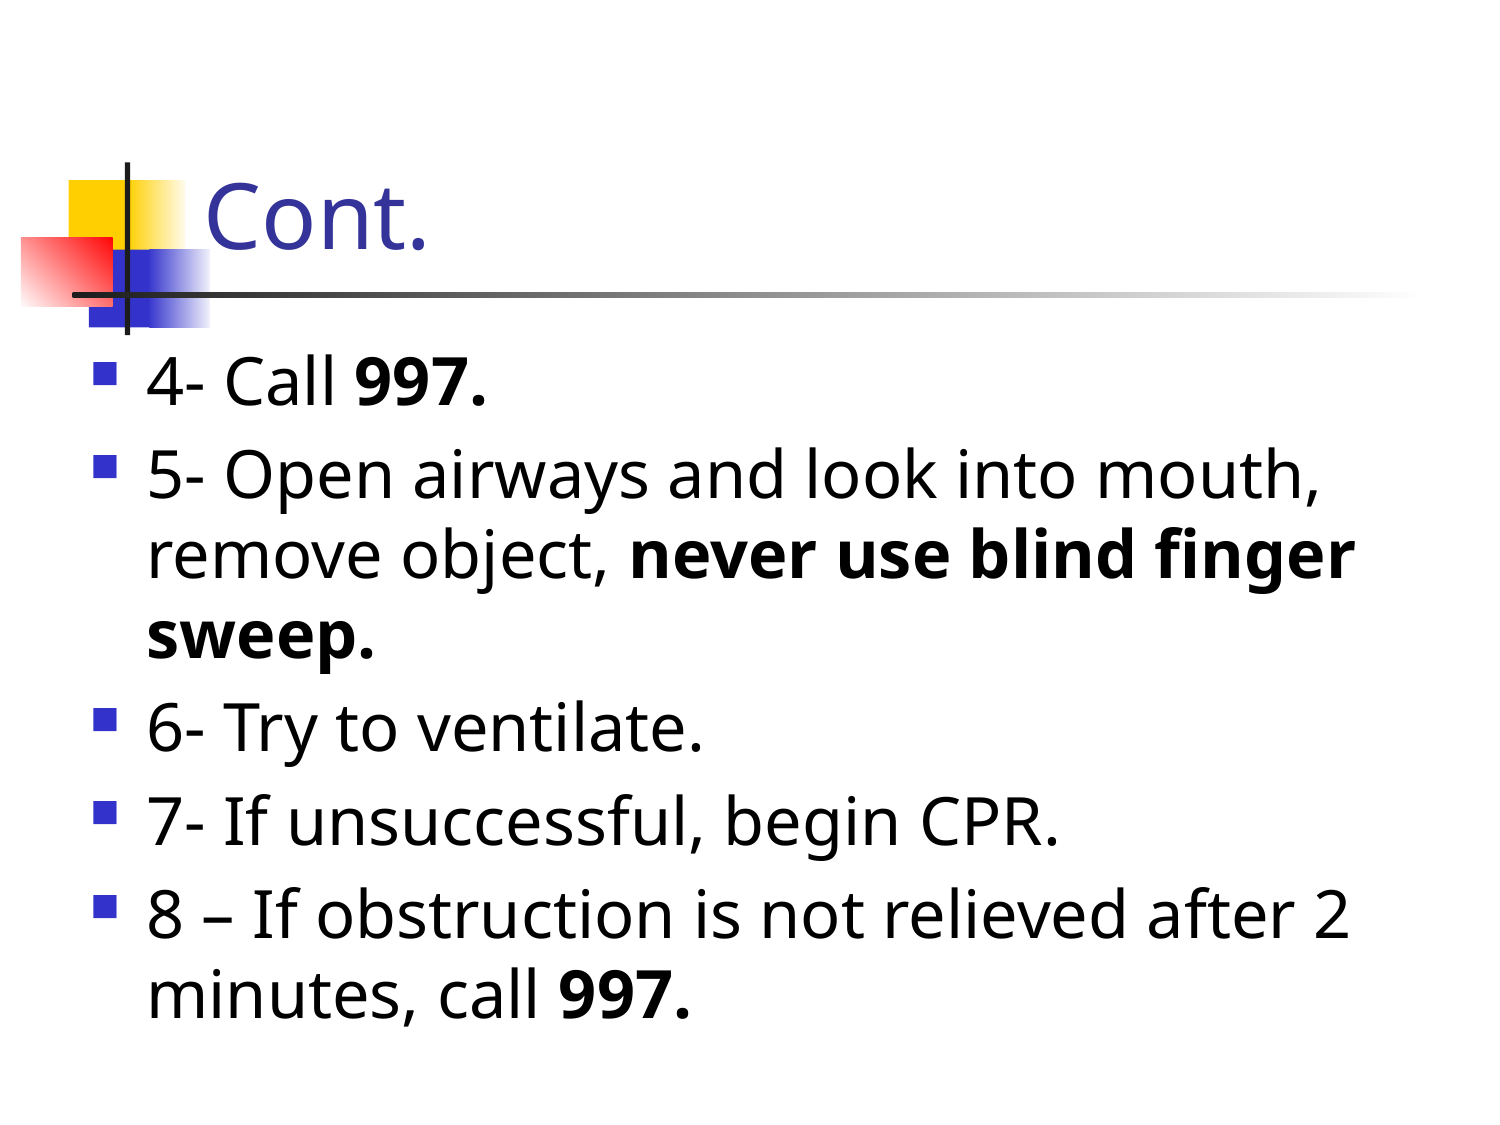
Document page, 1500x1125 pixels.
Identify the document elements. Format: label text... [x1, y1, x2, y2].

list 4- Call 997. 5- Open airways and look into mouth, remove object, never use blind finger sweep. 6- Try to ventilate. 7- If unsuccessful, begin CPR. 8 – If obstruction is not relieved after 2 minutes, call 997. [74, 330, 1470, 1076]
title Cont. [188, 34, 1468, 276]
